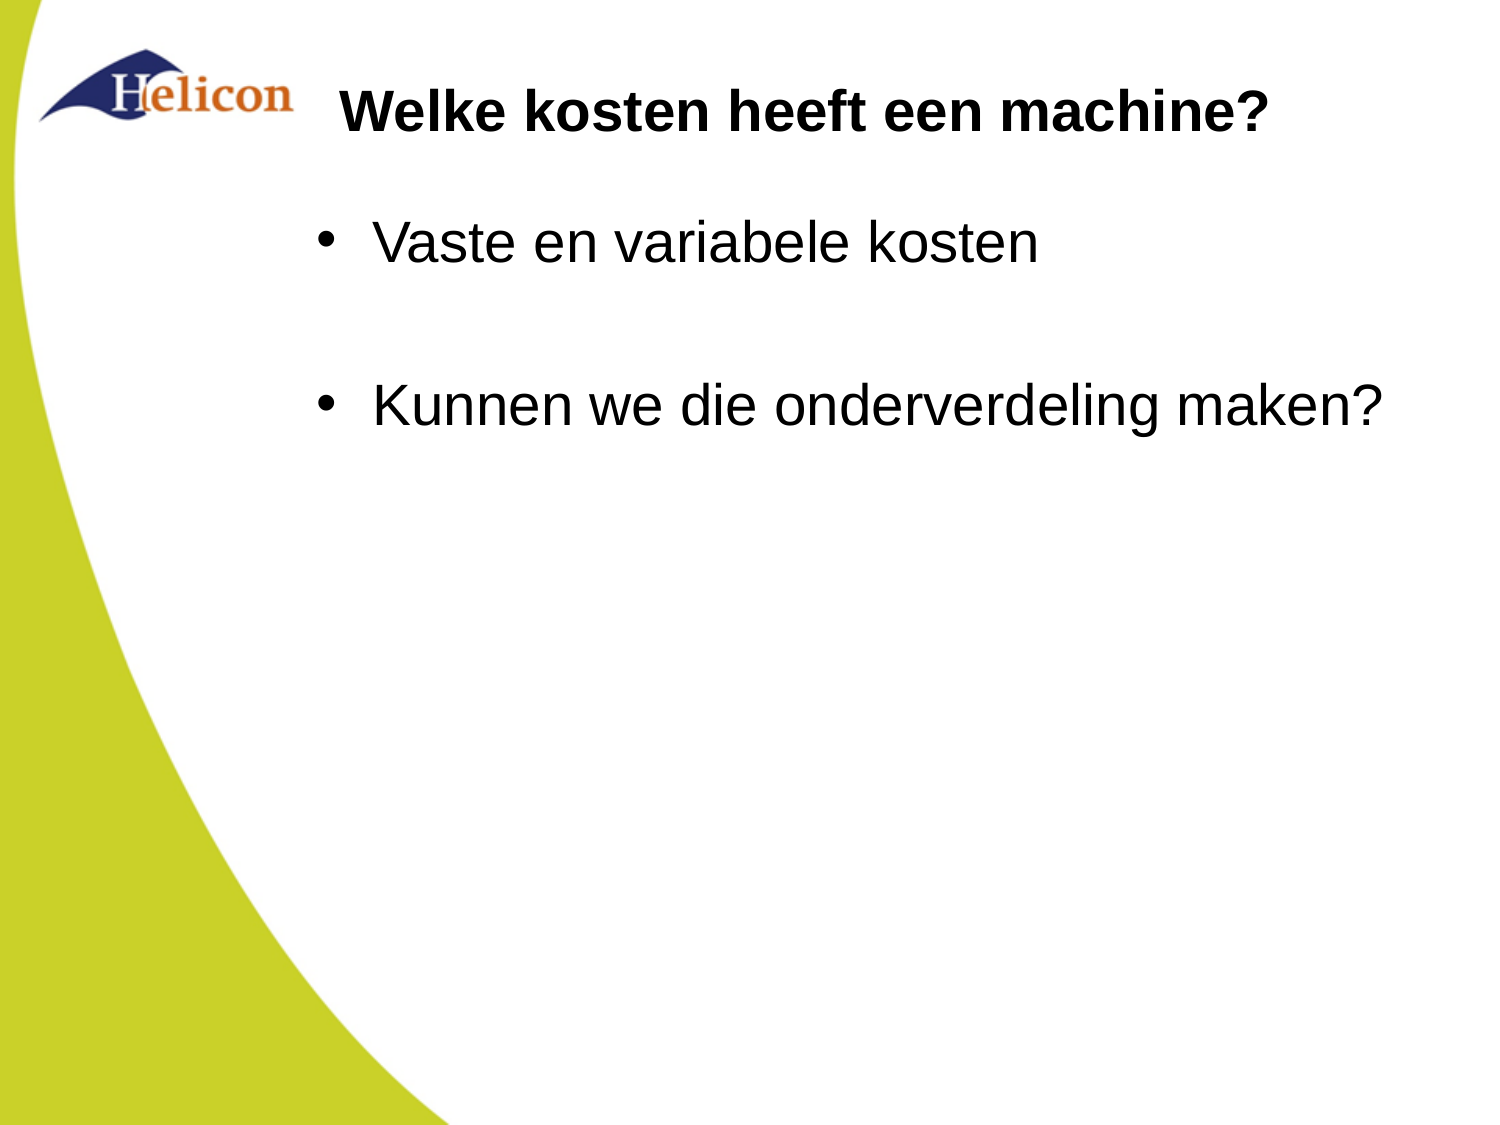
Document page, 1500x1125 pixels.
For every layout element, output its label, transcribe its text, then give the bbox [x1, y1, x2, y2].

list Vaste en variabele kosten Kunnen we die onderverdeling maken? [301, 196, 1425, 1005]
title Welke kosten heeft een machine? [324, 54, 1415, 161]
picture [0, 0, 1500, 1125]
